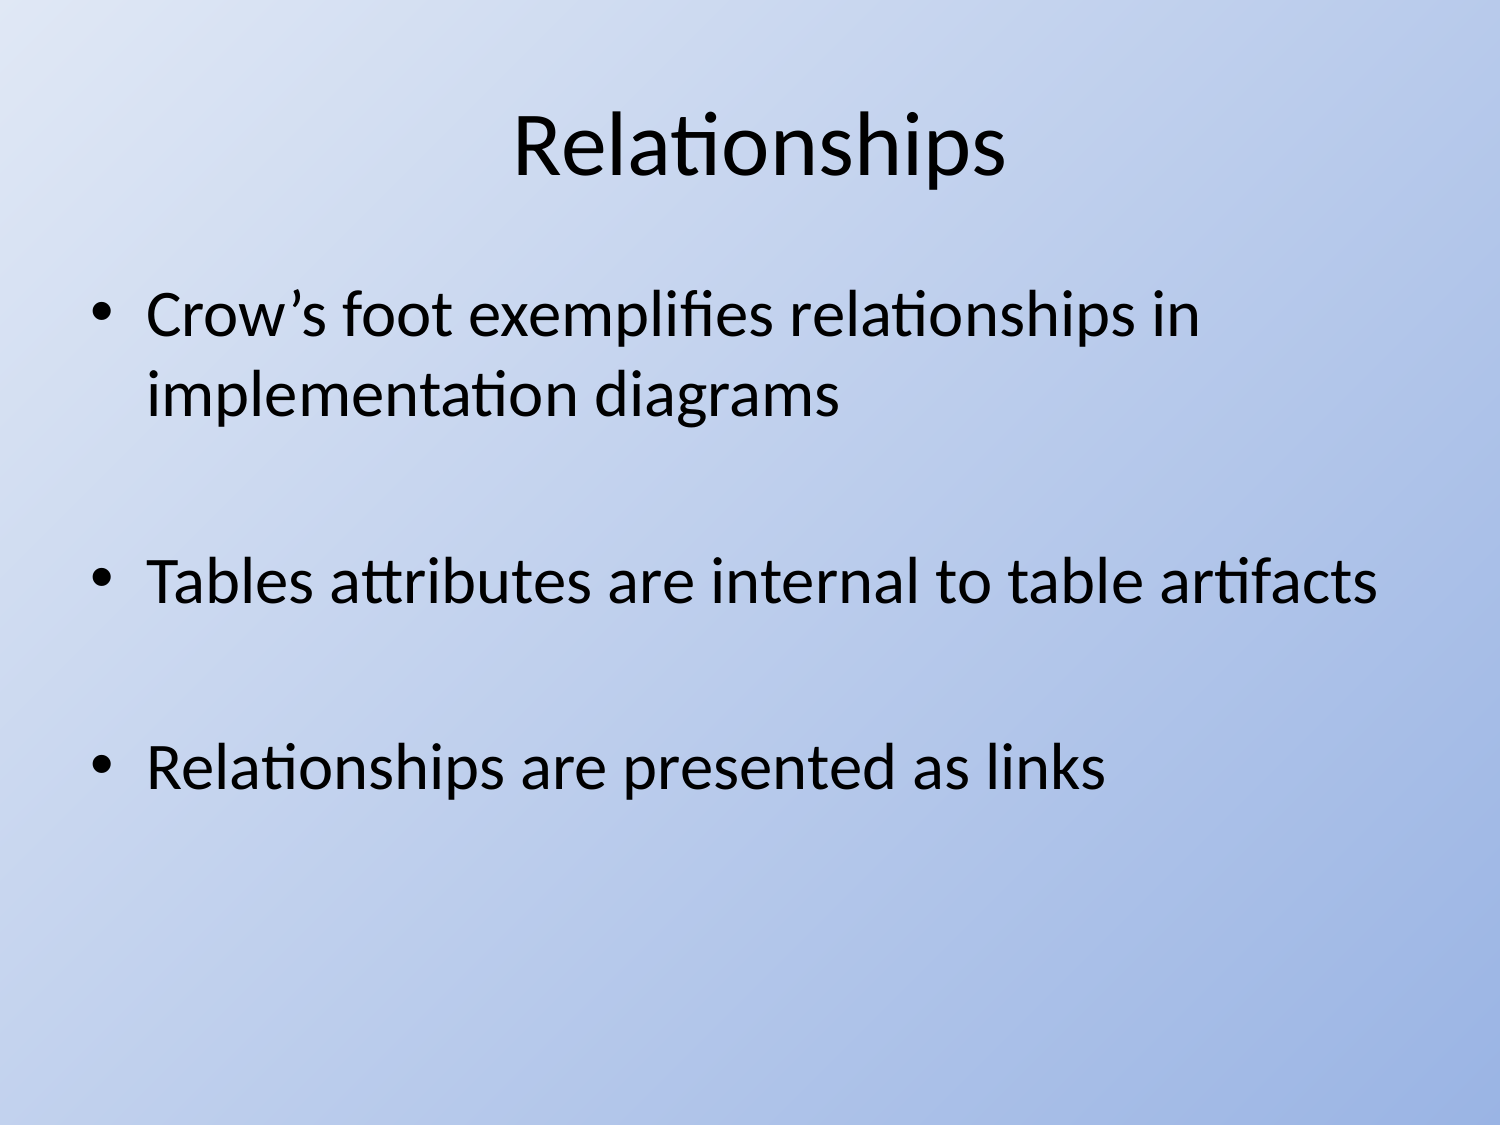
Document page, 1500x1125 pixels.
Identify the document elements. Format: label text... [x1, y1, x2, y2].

list Crow’s foot exemplifies relationships in implementation diagrams Tables attributes are internal to table artifacts Relationships are presented as links [75, 262, 1425, 1005]
title Relationships [75, 45, 1425, 233]
